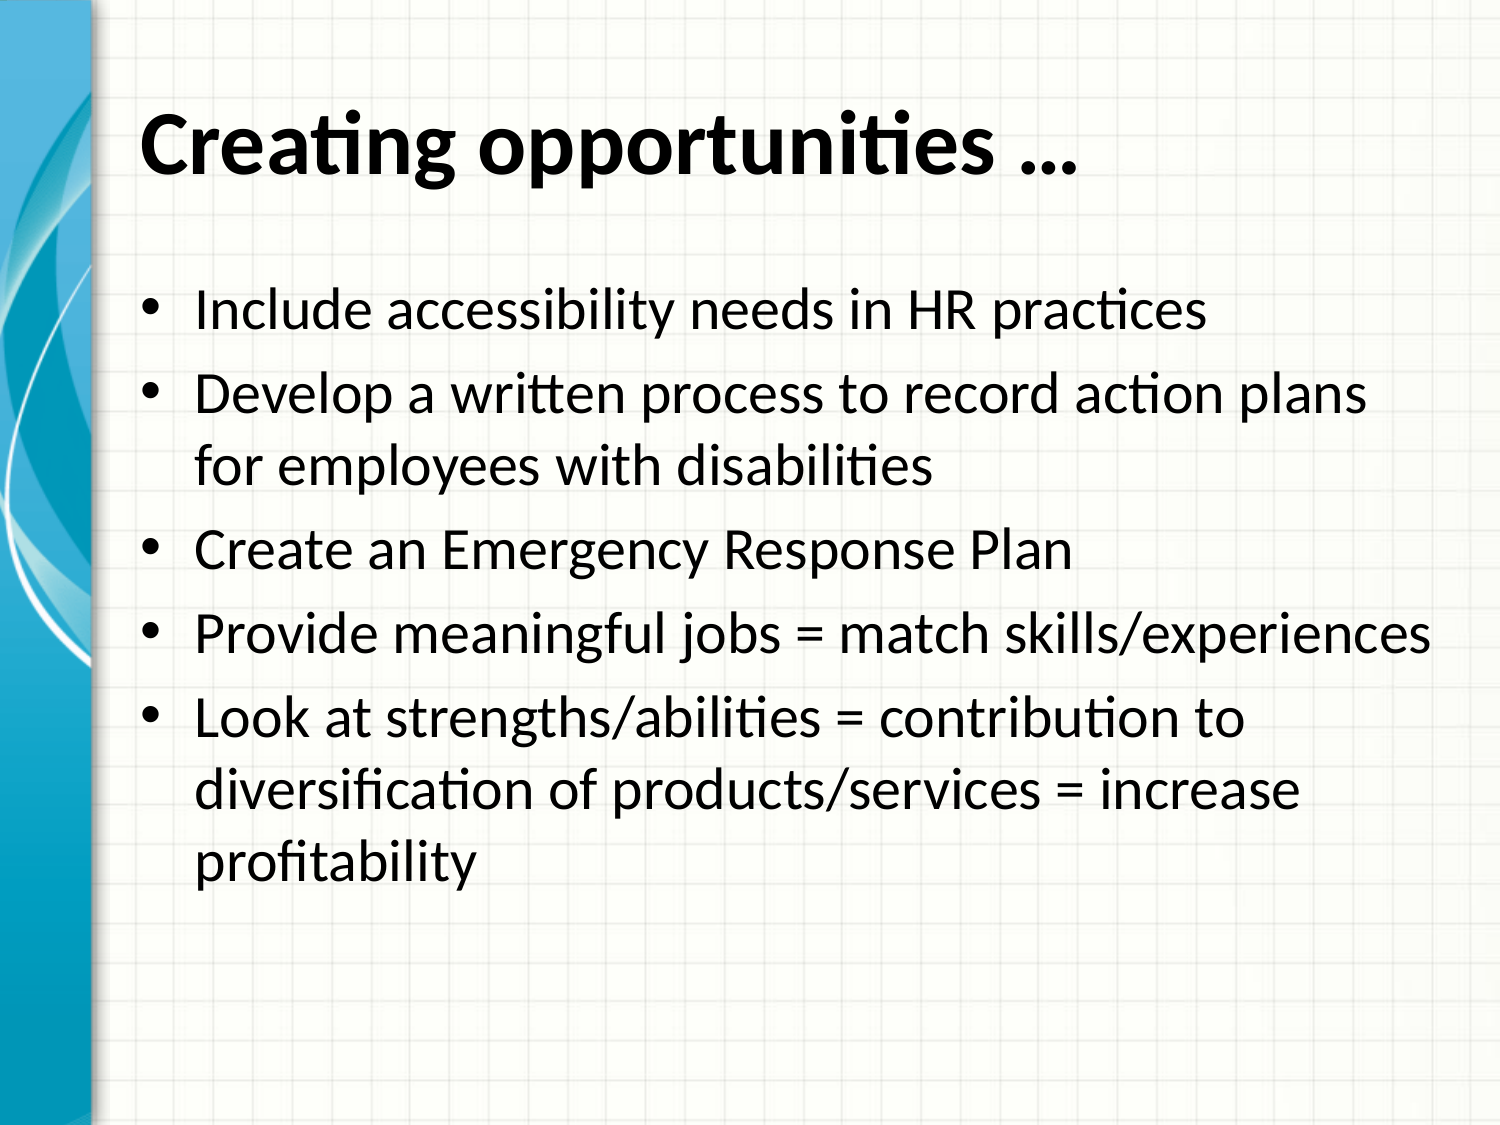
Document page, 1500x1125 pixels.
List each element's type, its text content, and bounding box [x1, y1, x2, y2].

picture [0, 0, 1500, 1125]
title Creating opportunities … [125, 44, 1450, 232]
list Include accessibility needs in HR practices Develop a written process to record action plans for employees with disabilities Create an Emergency Response Plan Provide meaningful jobs = match skills/experiences Look at strengths/abilities = contribution to diversification of products/services = increase profitability [125, 261, 1450, 967]
